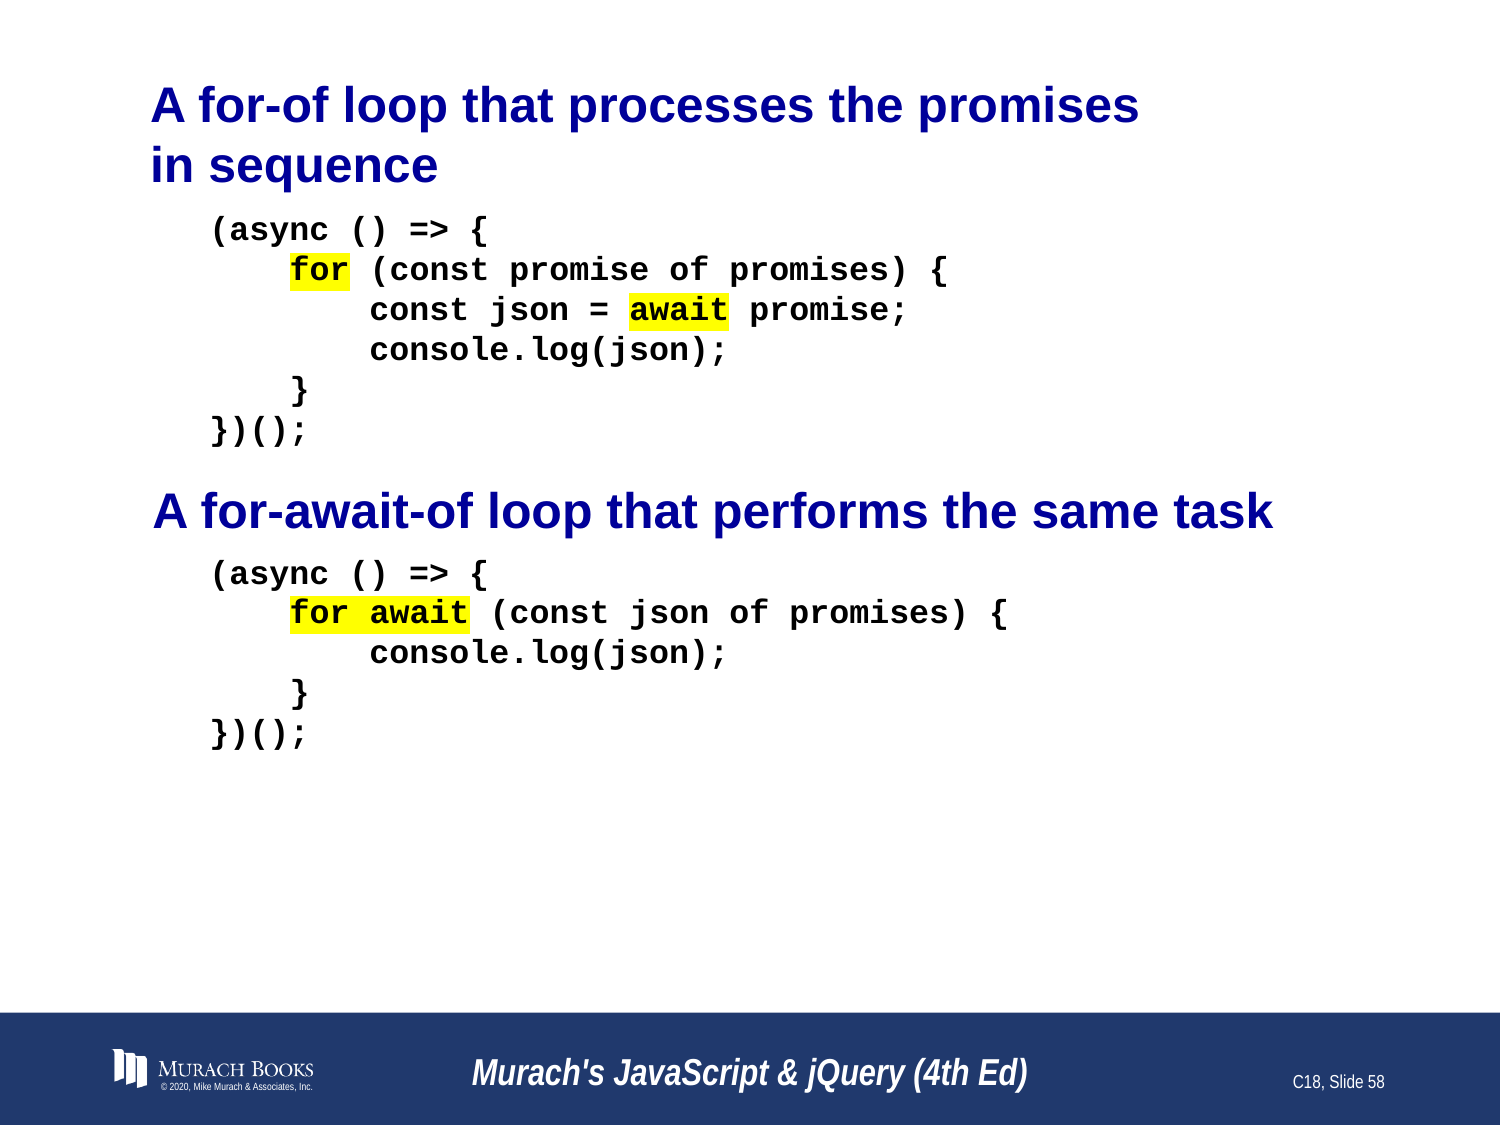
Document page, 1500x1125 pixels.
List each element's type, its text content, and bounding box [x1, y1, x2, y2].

slide_number C18, Slide 58 [1087, 1025, 1400, 1100]
footer © 2020, Mike Murach & Associates, Inc. [12, 1025, 463, 1100]
title A for-of loop that processes the promises in sequence [150, 72, 1350, 194]
slide_number Murach's JavaScript & jQuery (4th Ed) [463, 1025, 1050, 1100]
list (async () => { for (const promise of promises) { const json = await promise; console.log(json); } })(); A for-await-of loop that performs the same task (async () => { for await (const json of promises) { console.log(json); } })(); [137, 200, 1350, 1000]
